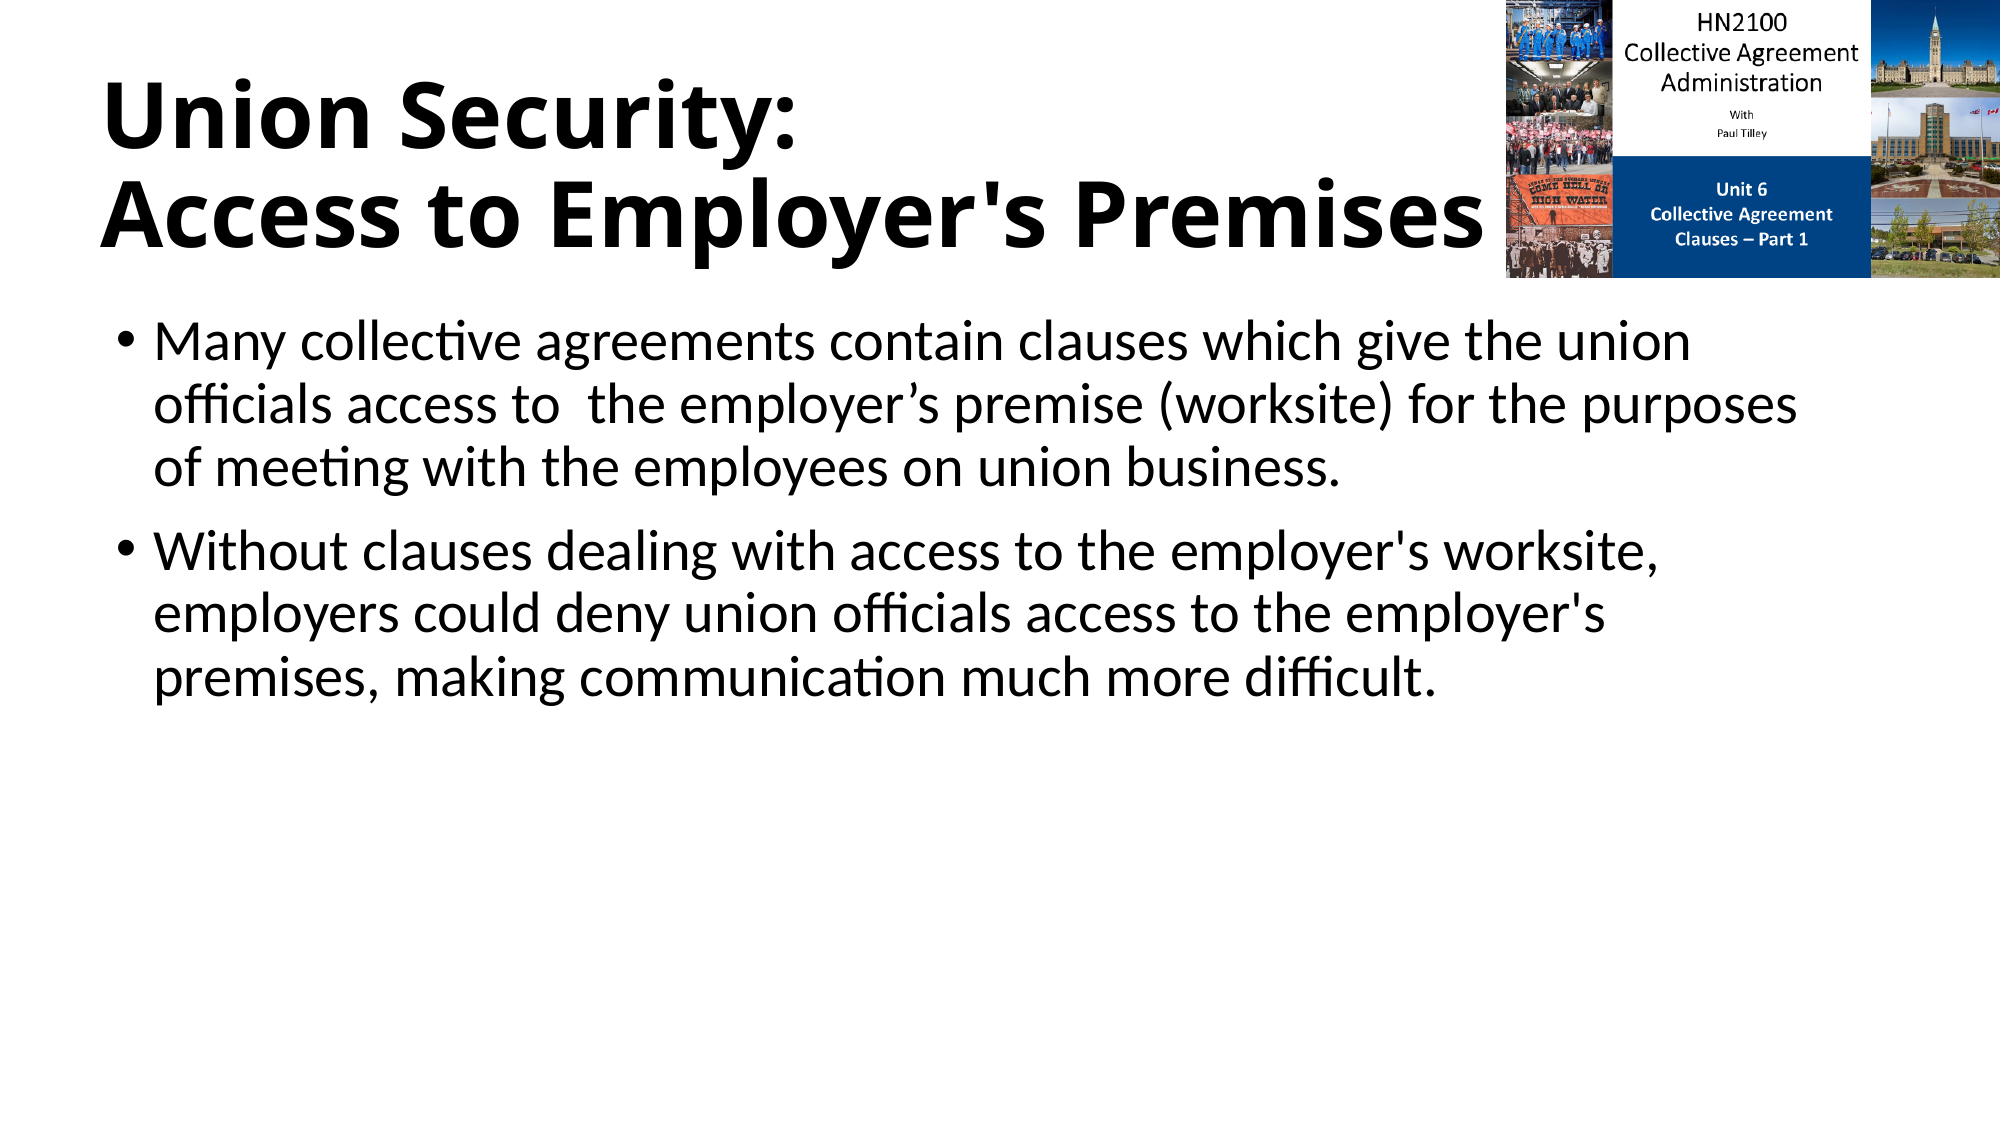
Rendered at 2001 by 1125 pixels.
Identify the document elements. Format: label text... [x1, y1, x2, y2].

list Many collective agreements contain clauses which give the union officials access to the employer’s premise (worksite) for the purposes of meeting with the employees on union business. Without clauses dealing with access to the employer's worksite, employers could deny union officials access to the employer's premises, making communication much more difficult. [100, 302, 1826, 1017]
title Union Security: Access to Employer's Premises [85, 59, 1506, 278]
picture [1506, 0, 2000, 278]
